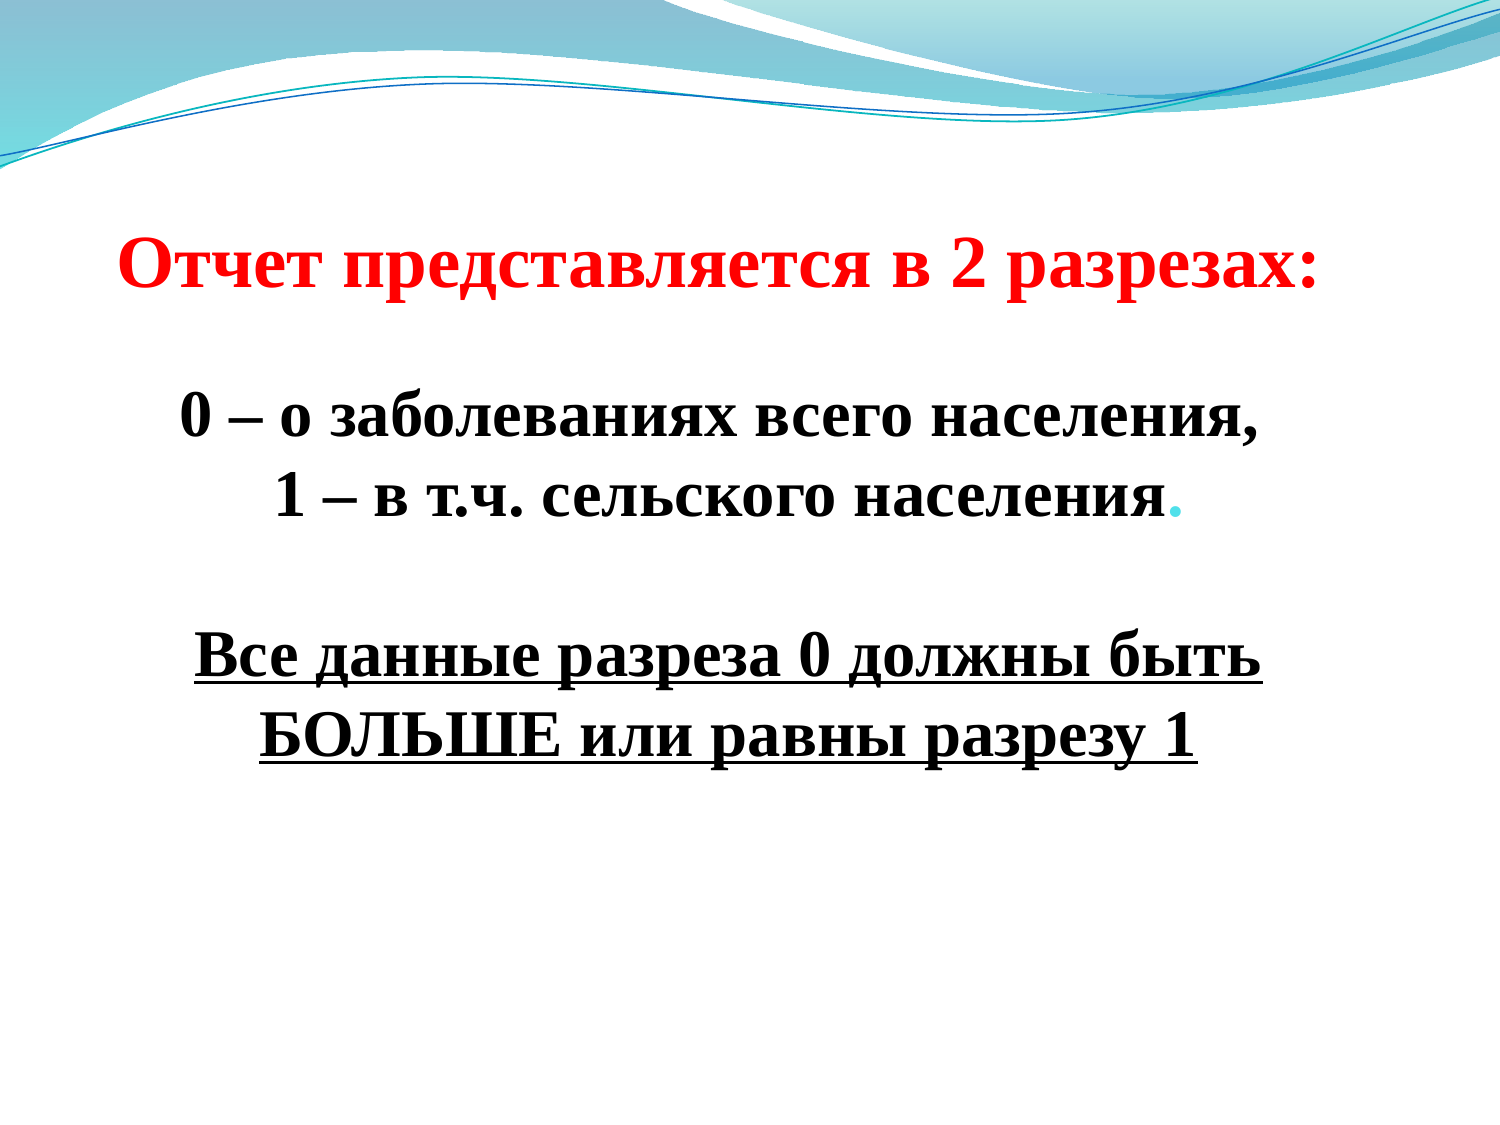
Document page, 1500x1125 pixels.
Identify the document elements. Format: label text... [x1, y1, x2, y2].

title Отчет представляется в 2 разрезах: 0 – о заболеваниях всего населения, 1 – в т.ч. сельского населения. Все данные разреза 0 должны быть БОЛЬШЕ или равны разрезу 1 [70, 82, 1390, 821]
